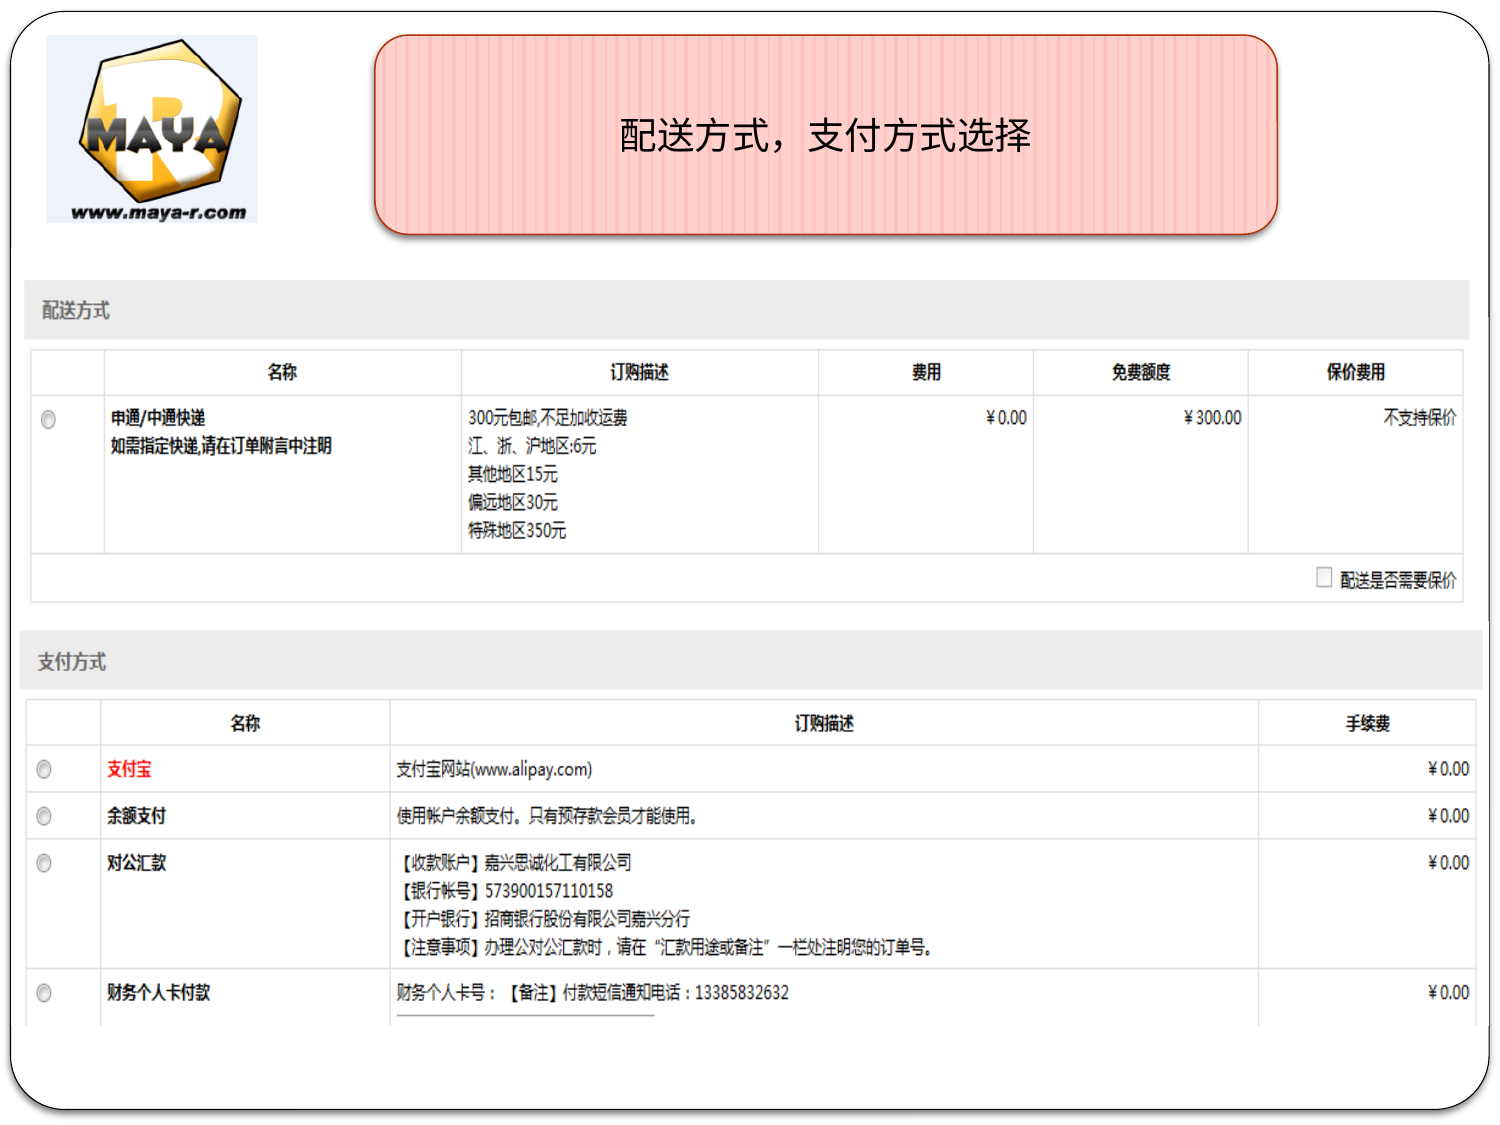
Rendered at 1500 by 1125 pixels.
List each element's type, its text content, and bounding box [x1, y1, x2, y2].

picture [11, 249, 1489, 1026]
text_box 配送方式，支付方式选择 [374, 34, 1279, 236]
picture [46, 35, 258, 223]
